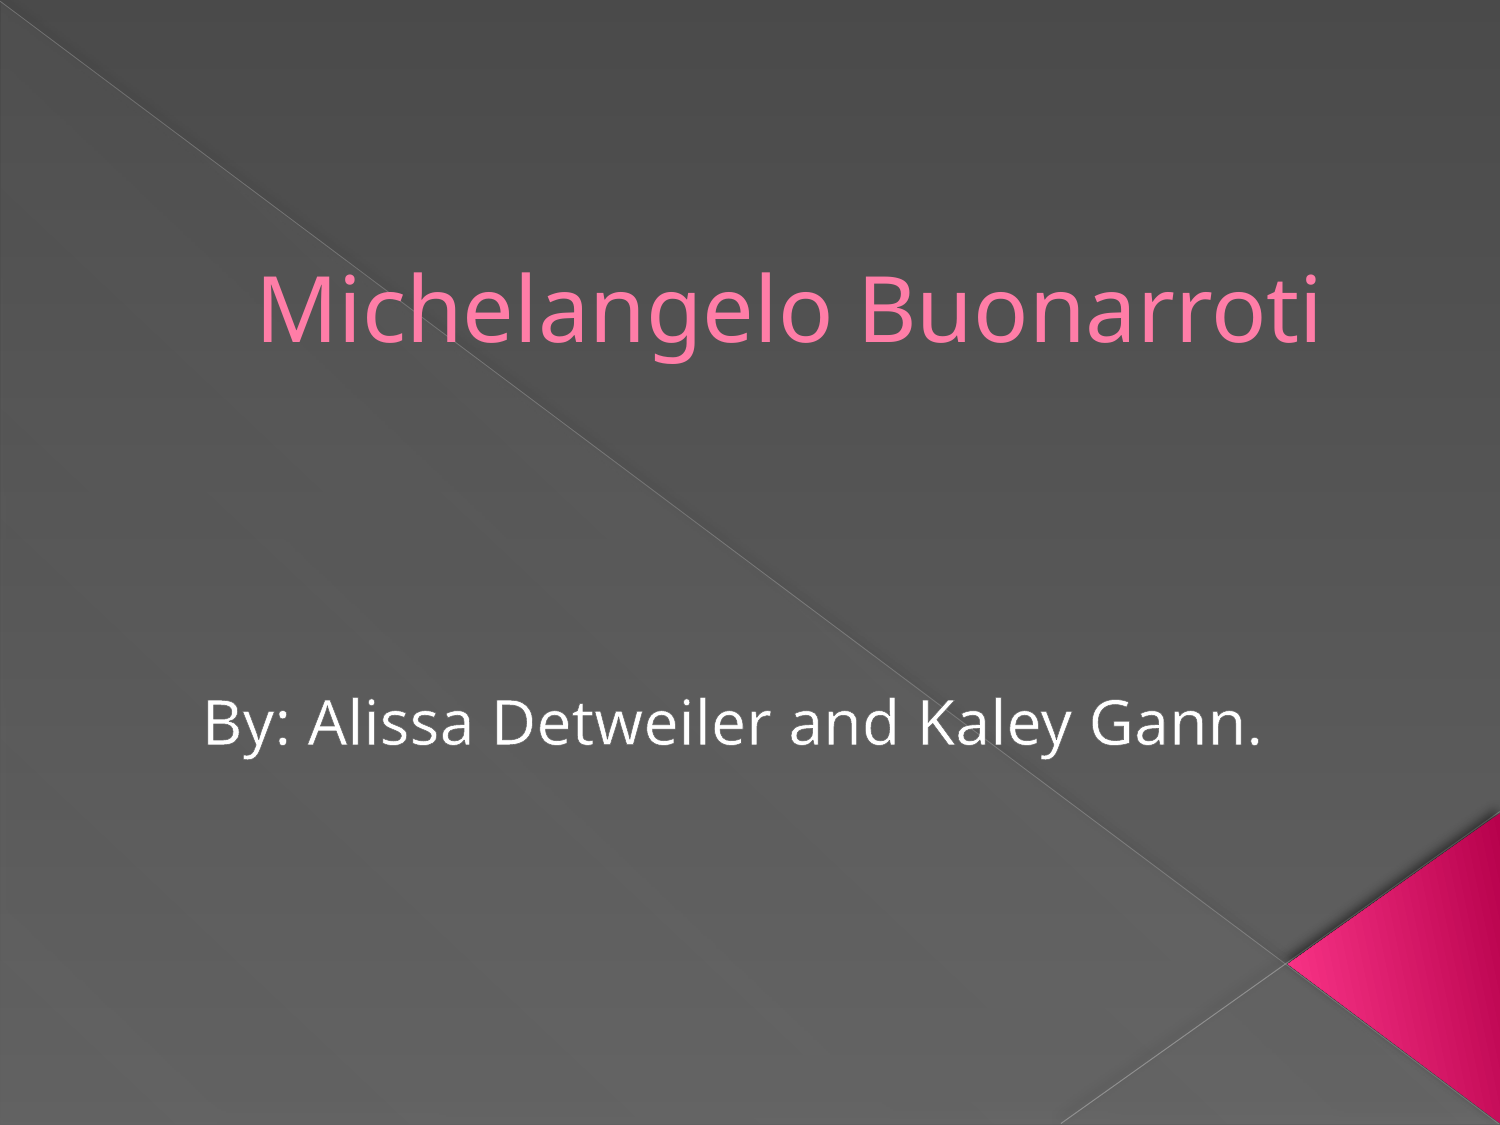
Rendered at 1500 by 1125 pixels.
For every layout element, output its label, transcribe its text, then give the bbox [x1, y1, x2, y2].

subtitle By: Alissa Detweiler and Kaley Gann. [75, 675, 1398, 963]
title Michelangelo Buonarroti [88, 127, 1412, 369]
